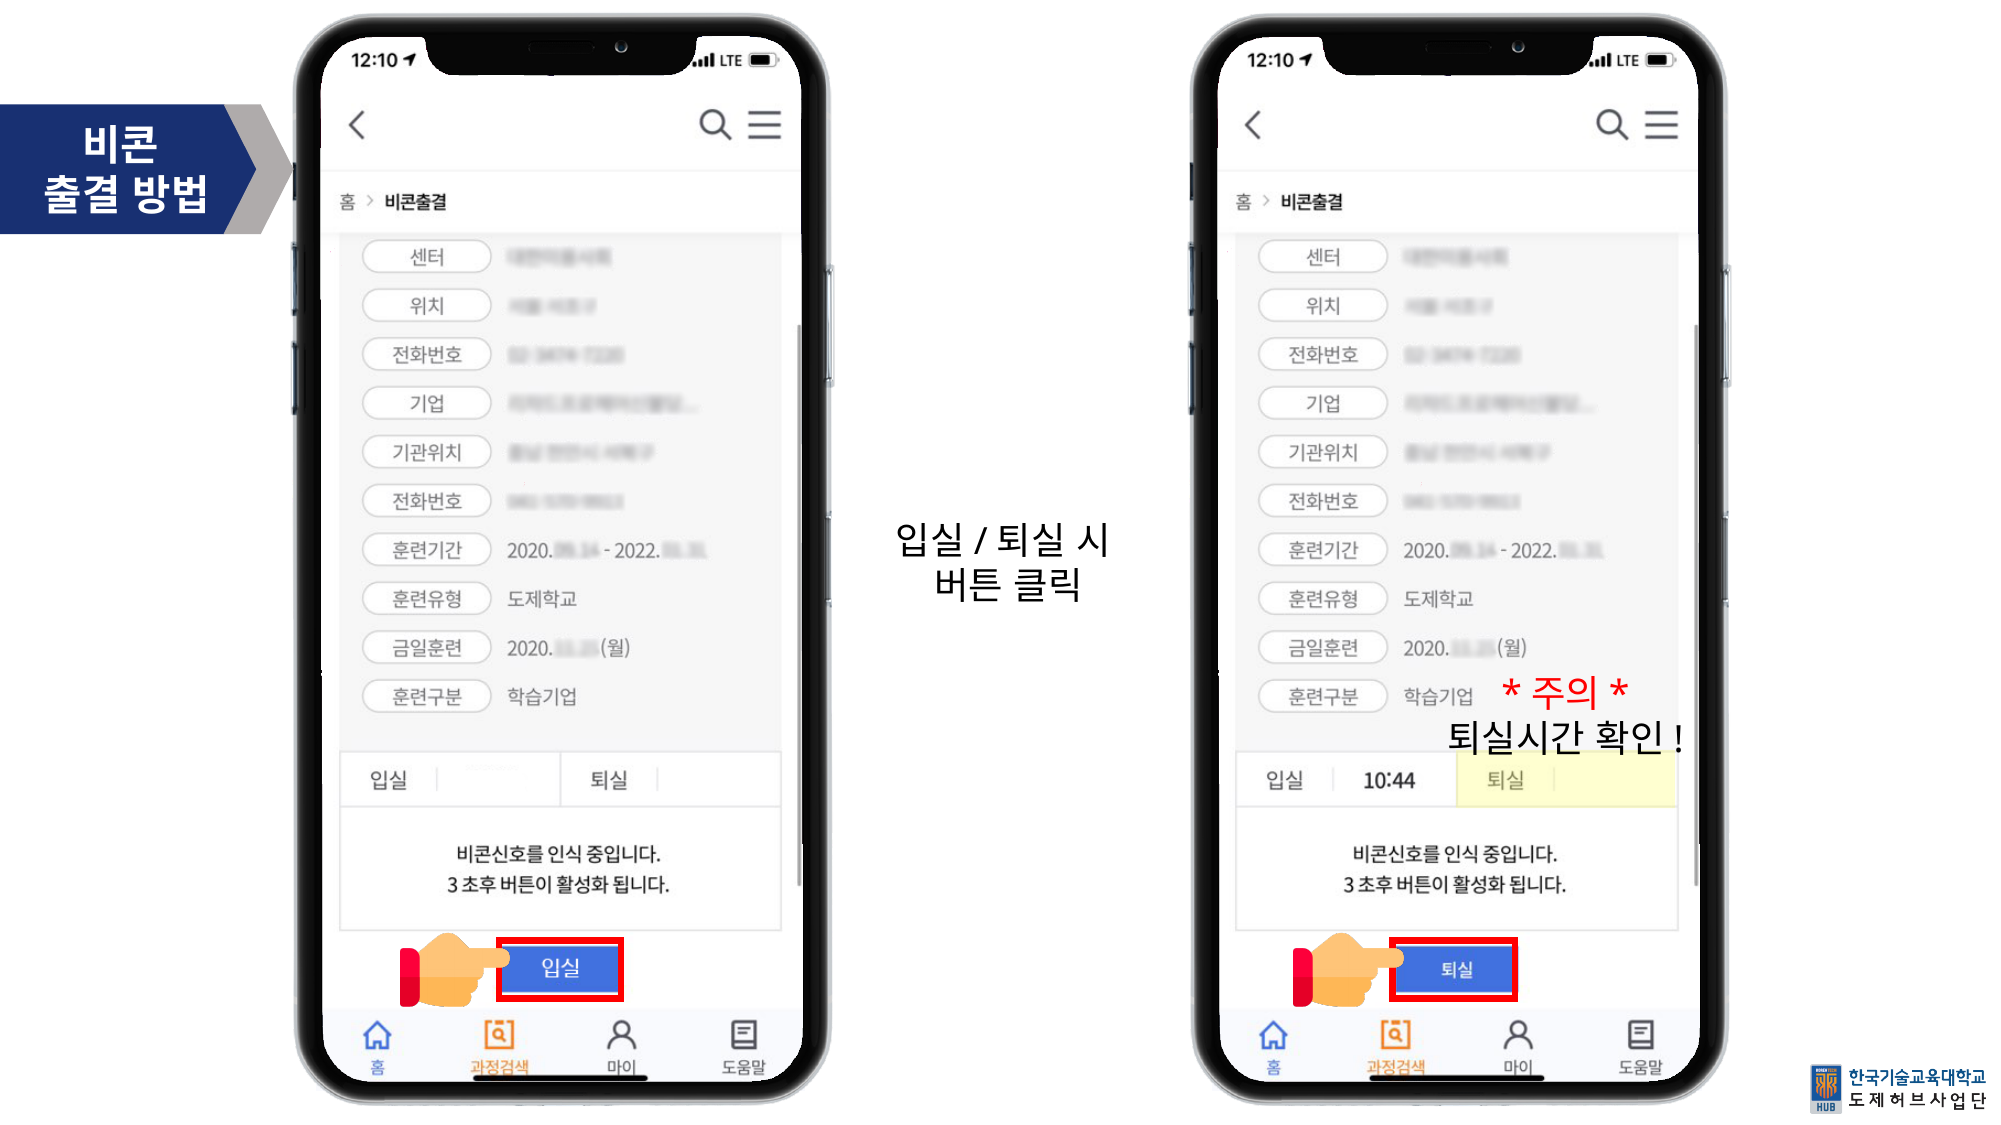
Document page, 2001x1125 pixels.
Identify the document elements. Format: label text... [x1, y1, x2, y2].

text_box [0, 104, 294, 235]
picture [1810, 1064, 1986, 1114]
picture [269, 0, 852, 1125]
text_box 입실/퇴실 시 버튼 클릭 [881, 509, 1137, 615]
picture [1166, 0, 1748, 1125]
